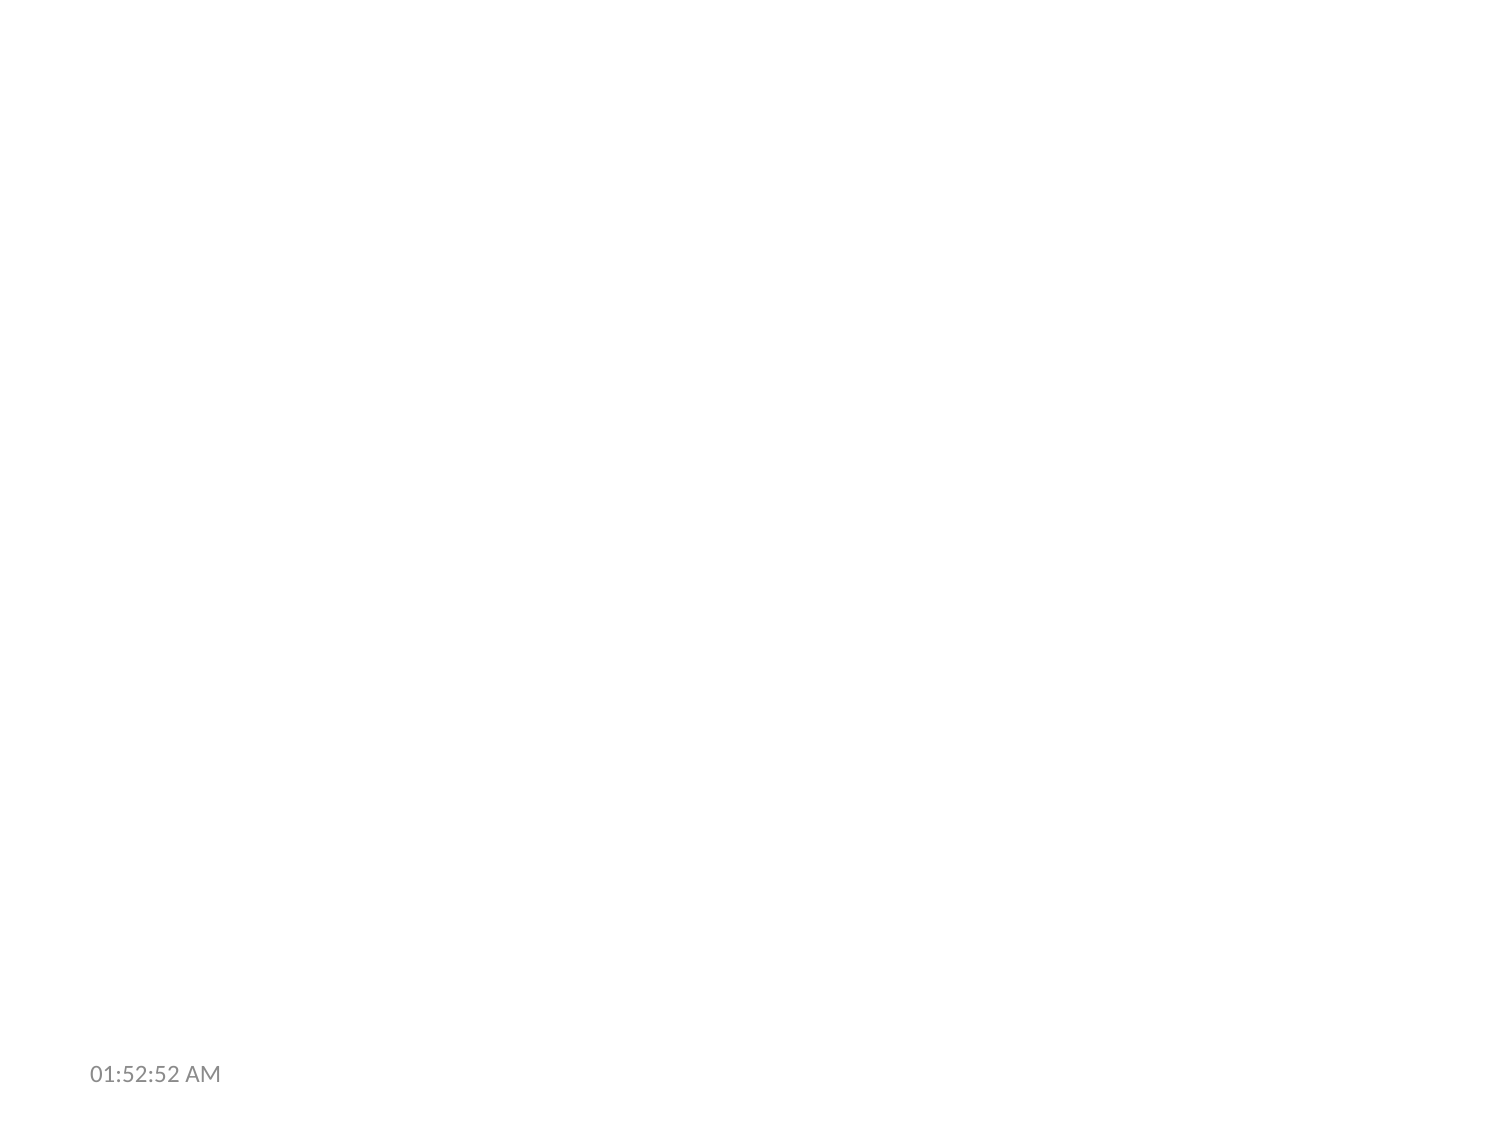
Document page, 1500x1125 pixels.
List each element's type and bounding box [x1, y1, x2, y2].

slide_number [75, 1042, 425, 1103]
